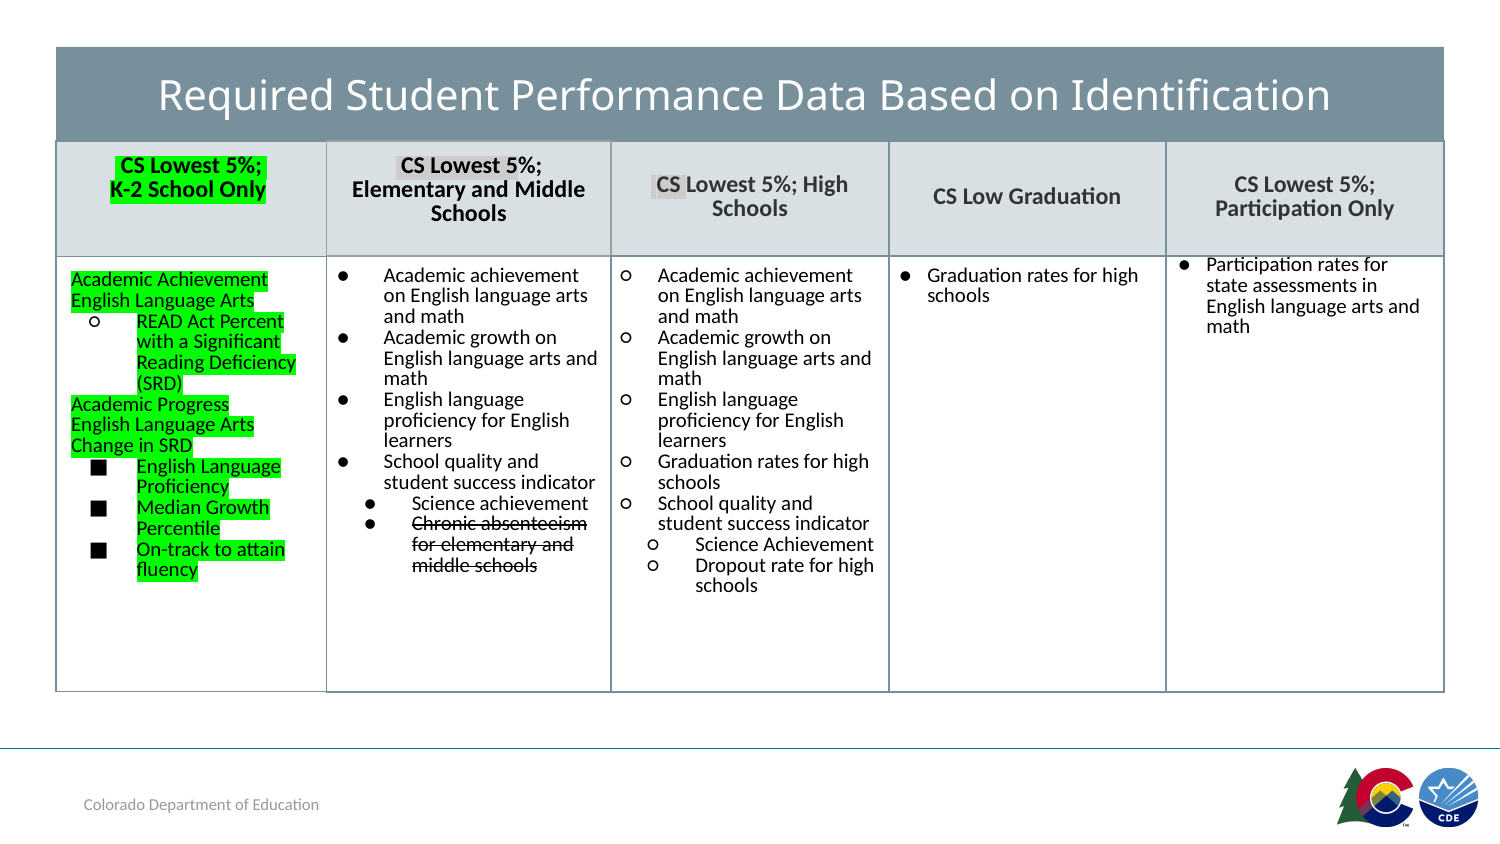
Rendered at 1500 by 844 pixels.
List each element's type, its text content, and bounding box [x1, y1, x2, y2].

table_header CS Lowest 5%; Participation Only [1167, 142, 1443, 255]
table_header CS Low Graduation [890, 142, 1165, 255]
picture [1336, 767, 1479, 828]
table_cell Academic Achievement English Language Arts READ Act Percent with a Significant Reading Deficiency (SRD) Academic Progress English Language Arts Change in SRD English Language Proficiency Median Growth Percentile On-track to attain fluency [57, 257, 326, 691]
title Required Student Performance Data Based on Identification [56, 46, 1444, 140]
table_cell Graduation rates for high schools [890, 257, 1165, 691]
table_cell Academic achievement on English language arts and math Academic growth on English language arts and math English language proficiency for English learners Graduation rates for high schools School quality and student success indicator Science Achievement Dropout rate for high schools [612, 257, 888, 691]
table_header CS Lowest 5%; High Schools [612, 142, 888, 255]
table_cell Participation rates for state assessments in English language arts and math [1167, 257, 1443, 691]
table_header CS Lowest 5%; Elementary and Middle Schools [327, 142, 610, 255]
table_cell Academic achievement on English language arts and math Academic growth on English language arts and math English language proficiency for English learners School quality and student success indicator Science achievement Chronic absenteeism for elementary and middle schools [327, 257, 610, 691]
table_header CS Lowest 5%; K-2 School Only [57, 142, 326, 256]
